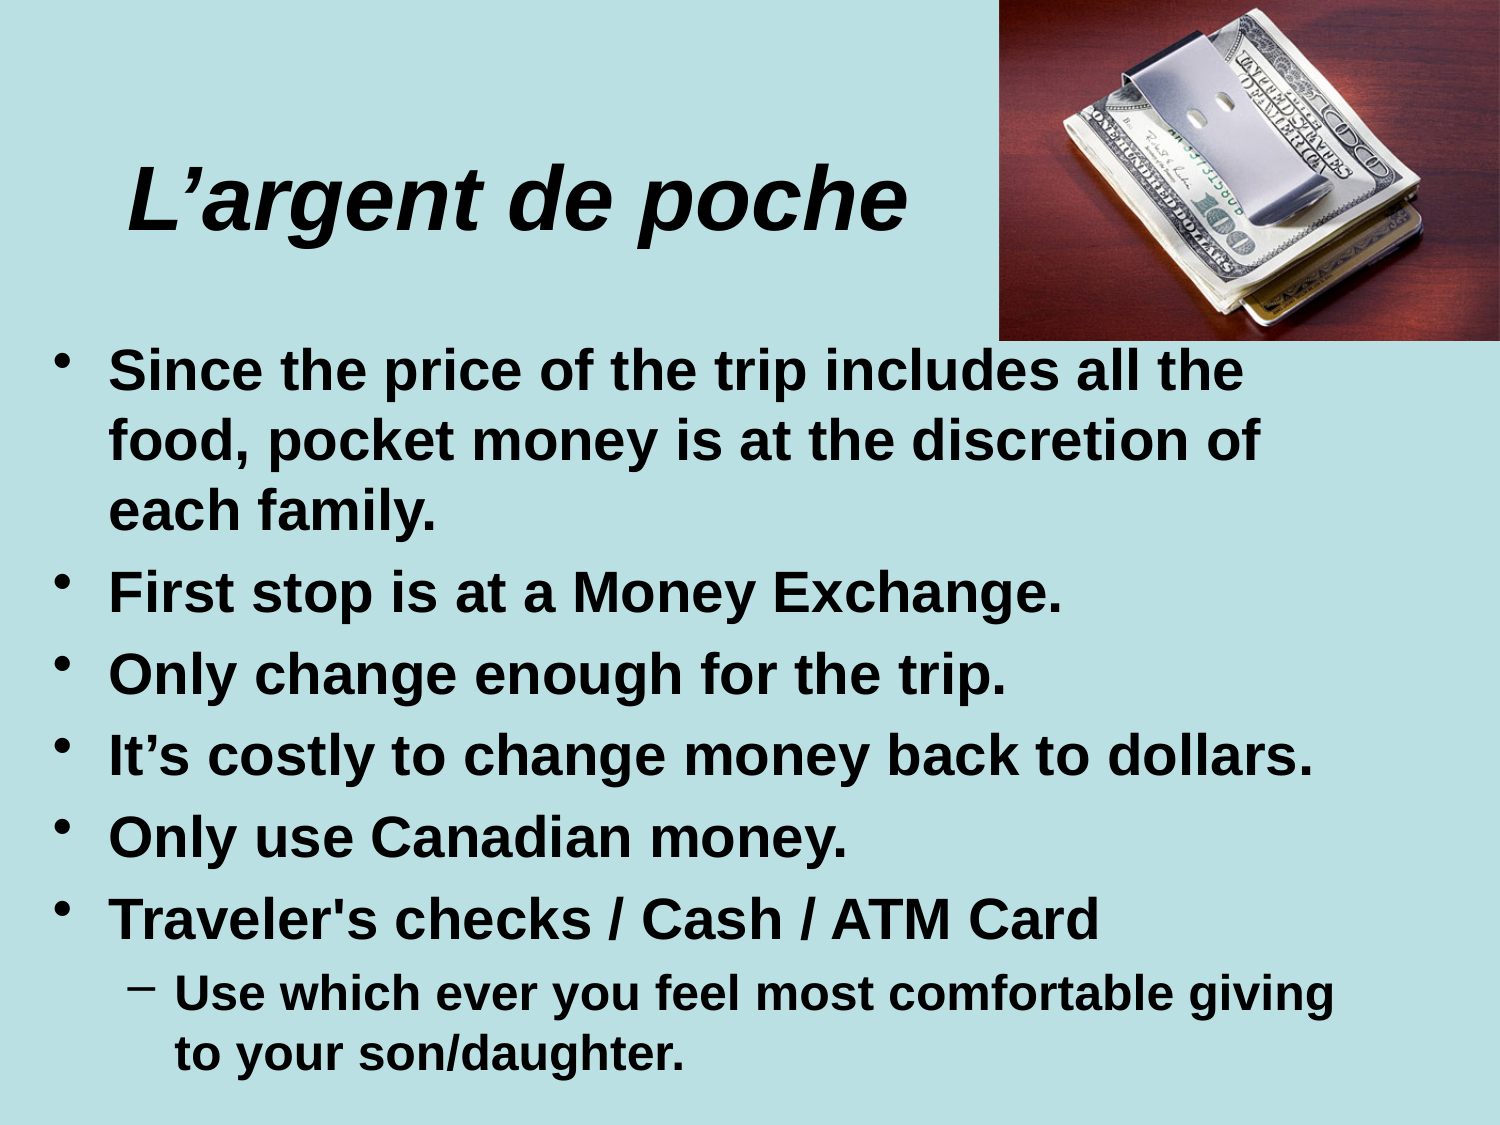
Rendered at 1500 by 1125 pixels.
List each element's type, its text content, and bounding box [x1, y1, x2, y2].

title L’argent de poche [112, 99, 994, 288]
list Since the price of the trip includes all the food, pocket money is at the discretion of each family. First stop is at a Money Exchange. Only change enough for the trip. It’s costly to change money back to dollars. Only use Canadian money. Traveler's checks / Cash / ATM Card Use which ever you feel most comfortable giving to your son/daughter. [37, 324, 1388, 1125]
picture [999, 0, 1500, 341]
